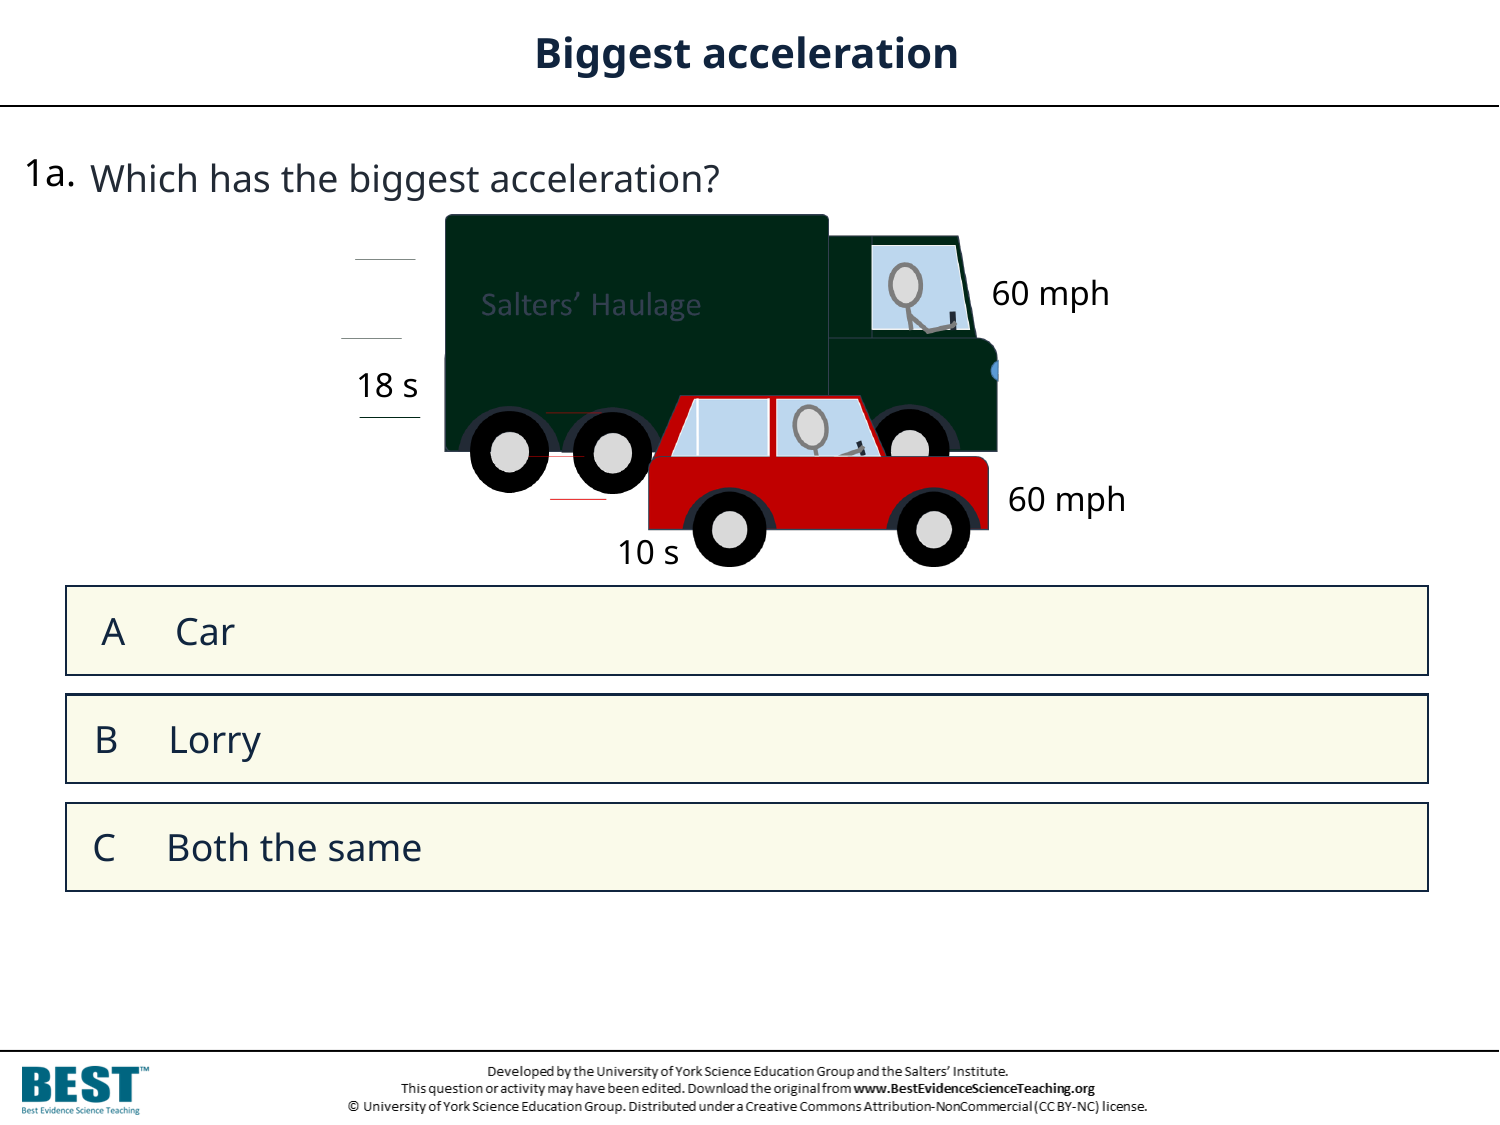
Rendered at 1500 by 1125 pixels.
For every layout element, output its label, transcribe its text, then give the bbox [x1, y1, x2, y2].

text_box Biggest acceleration [23, 4, 1471, 99]
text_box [341, 214, 1158, 580]
picture [0, 105, 1500, 1125]
